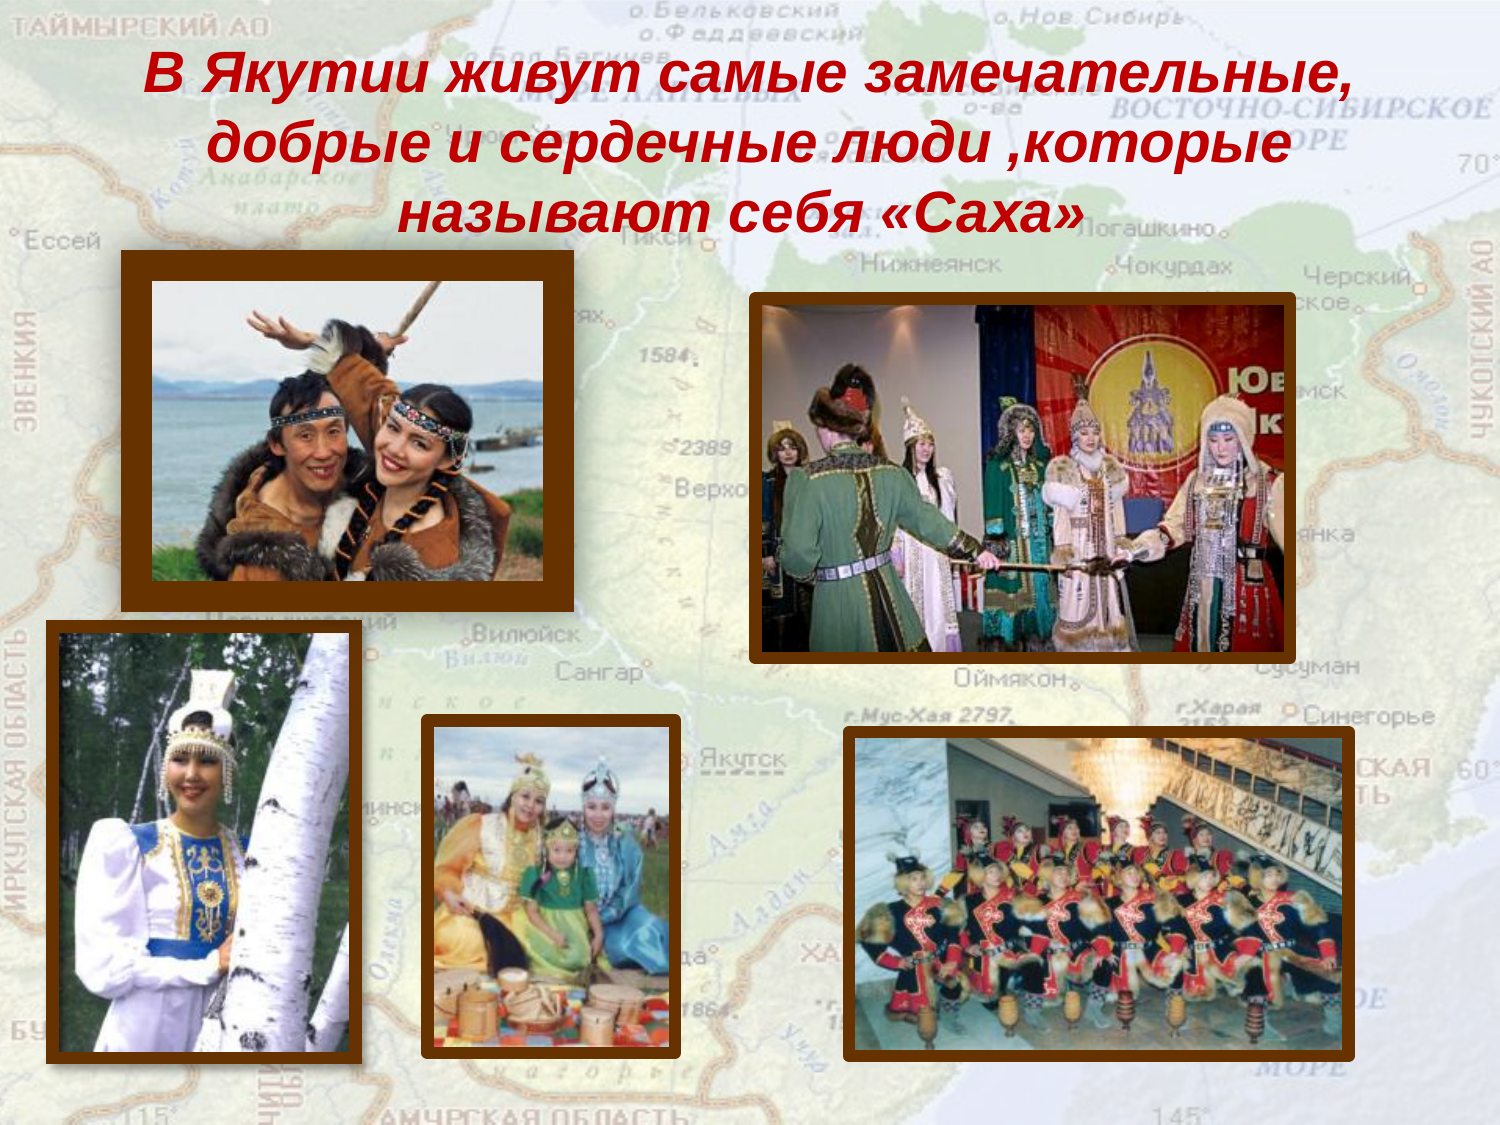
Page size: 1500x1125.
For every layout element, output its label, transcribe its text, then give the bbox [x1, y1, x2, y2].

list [58, 632, 350, 1052]
picture [855, 738, 1343, 1051]
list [761, 304, 1284, 652]
picture [433, 726, 669, 1047]
title В Якутии живут самые замечательные, добрые и сердечные люди ,которые называют себя «Саха» [75, 45, 1425, 233]
picture [152, 280, 544, 582]
